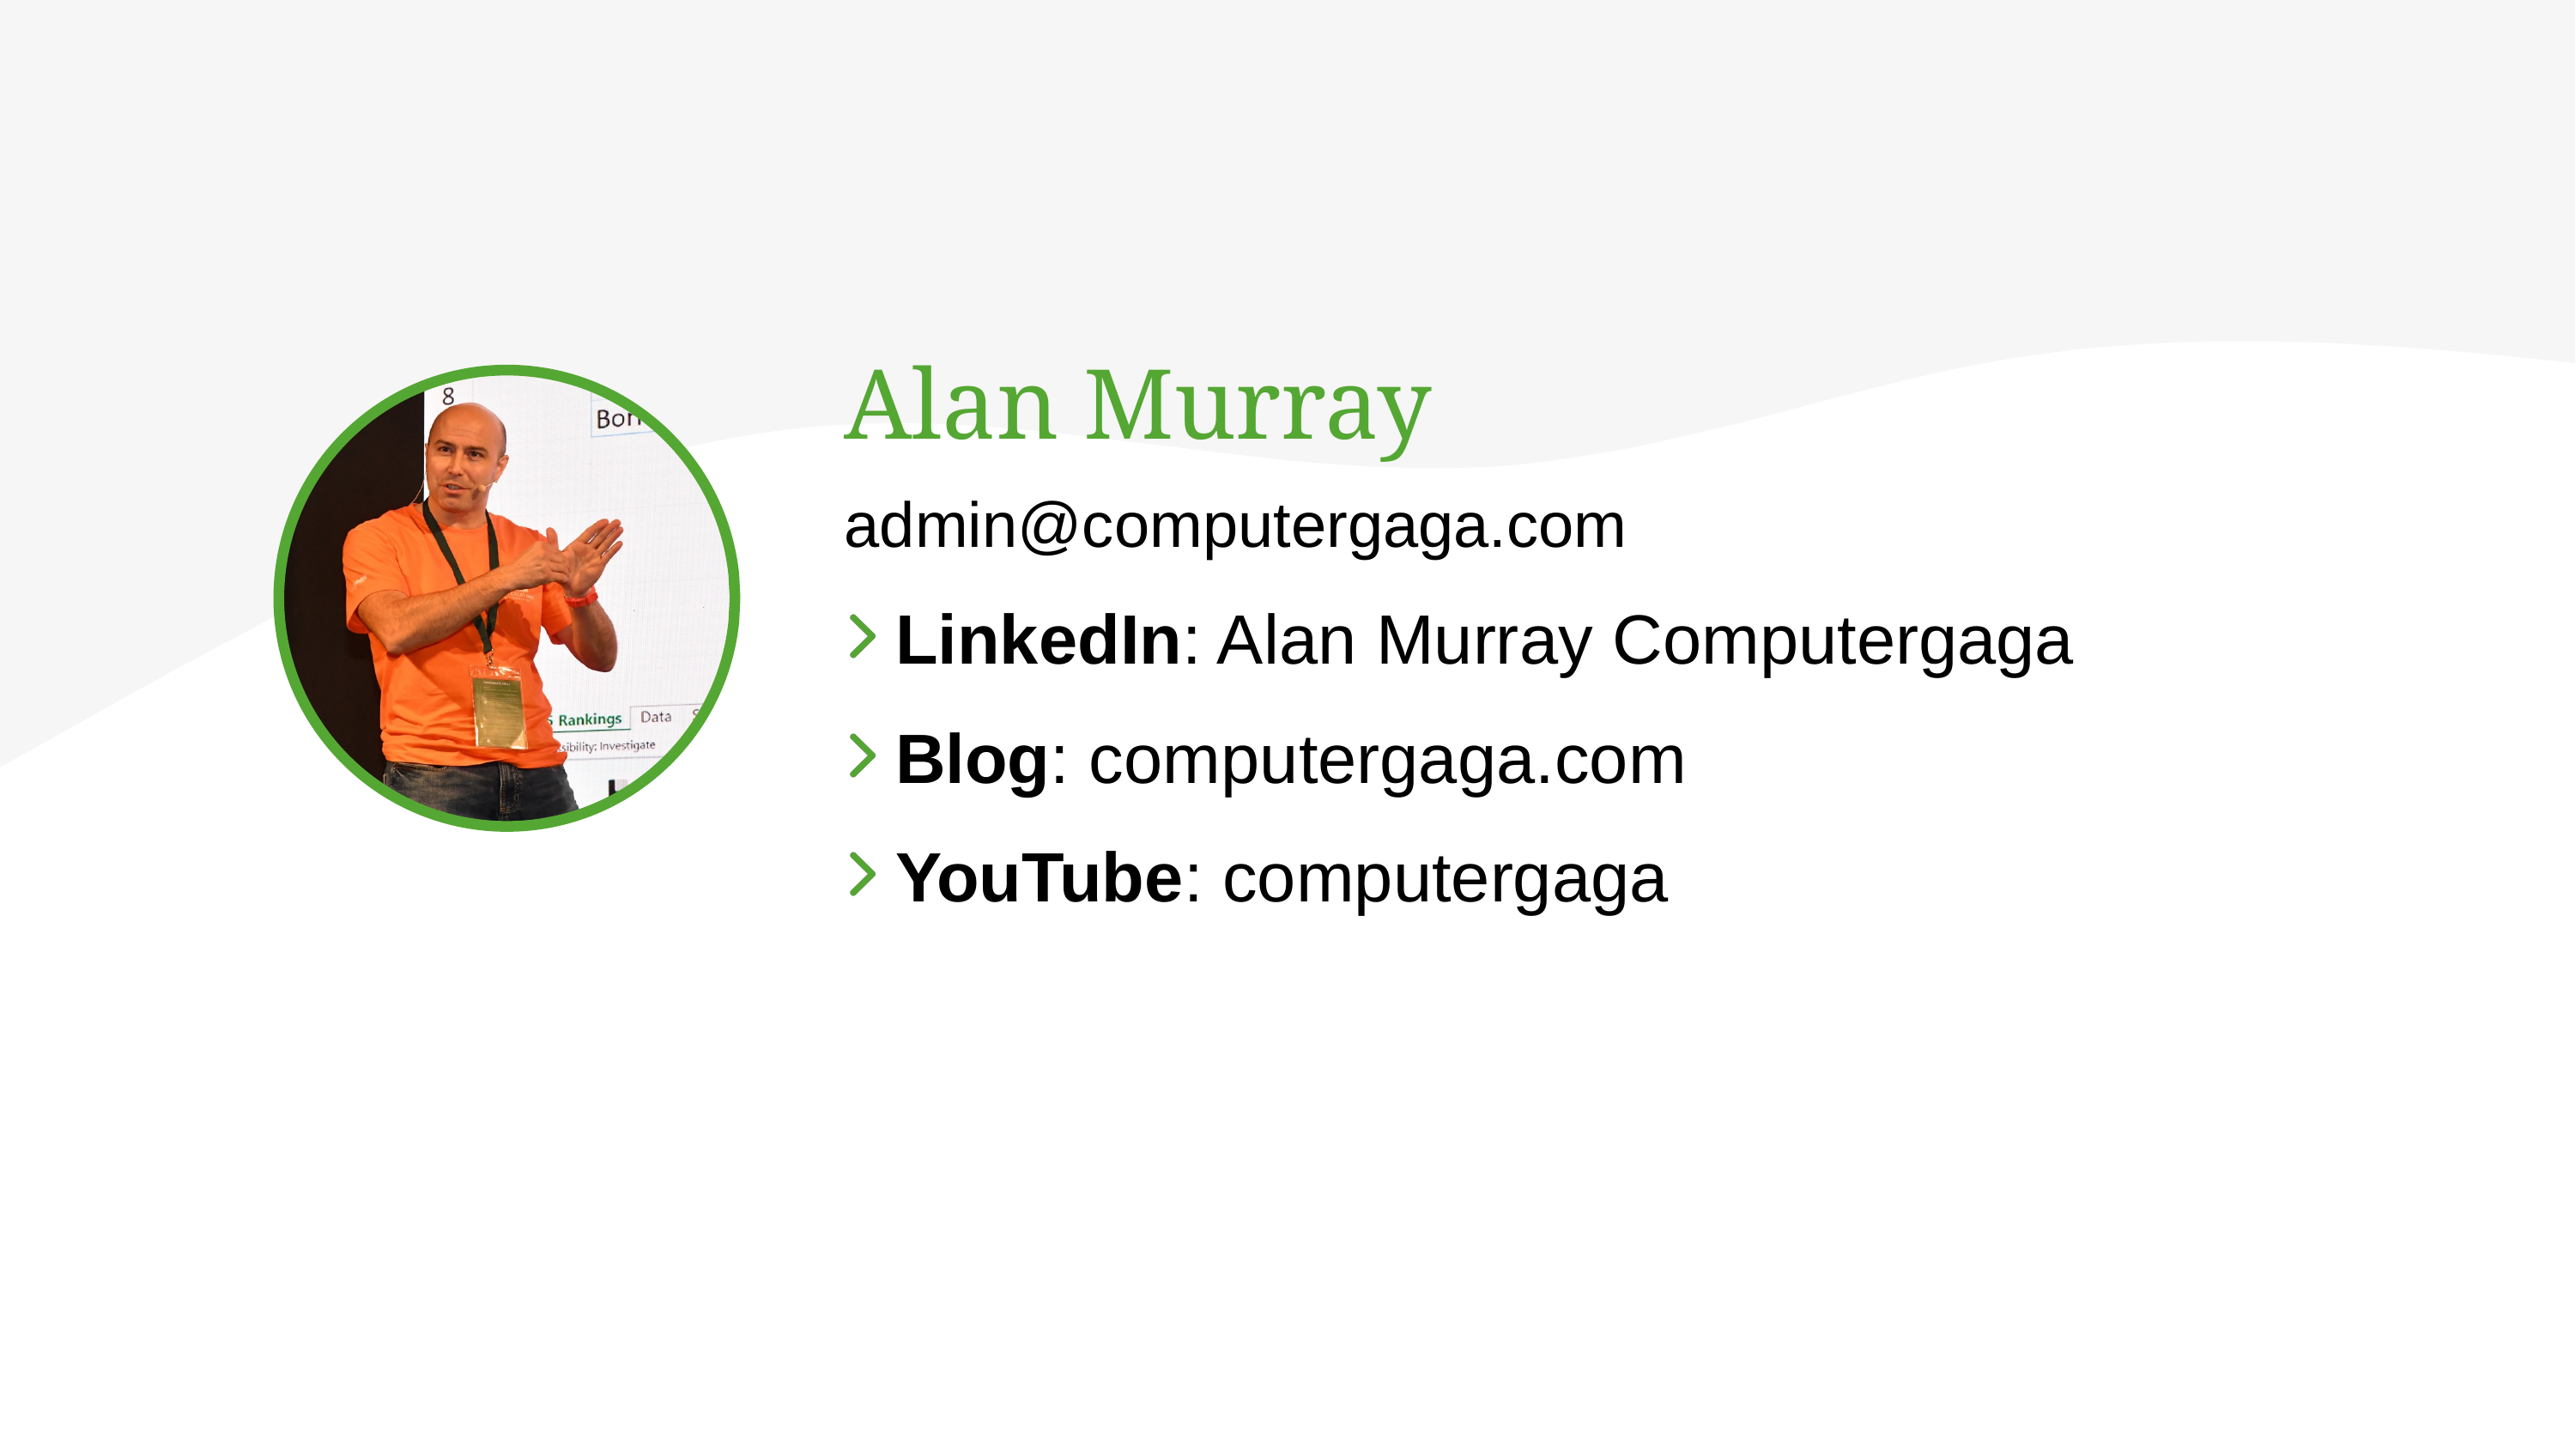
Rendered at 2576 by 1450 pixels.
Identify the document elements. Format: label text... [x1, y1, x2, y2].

list LinkedIn: Alan Murray Computergaga Blog: computergaga.com YouTube: computergaga [831, 573, 2302, 1131]
title Alan Murray [831, 319, 2302, 470]
list admin@computergaga.com [831, 470, 2302, 573]
picture [844, 611, 894, 661]
picture [278, 370, 736, 827]
picture [844, 731, 894, 780]
picture [844, 849, 894, 899]
